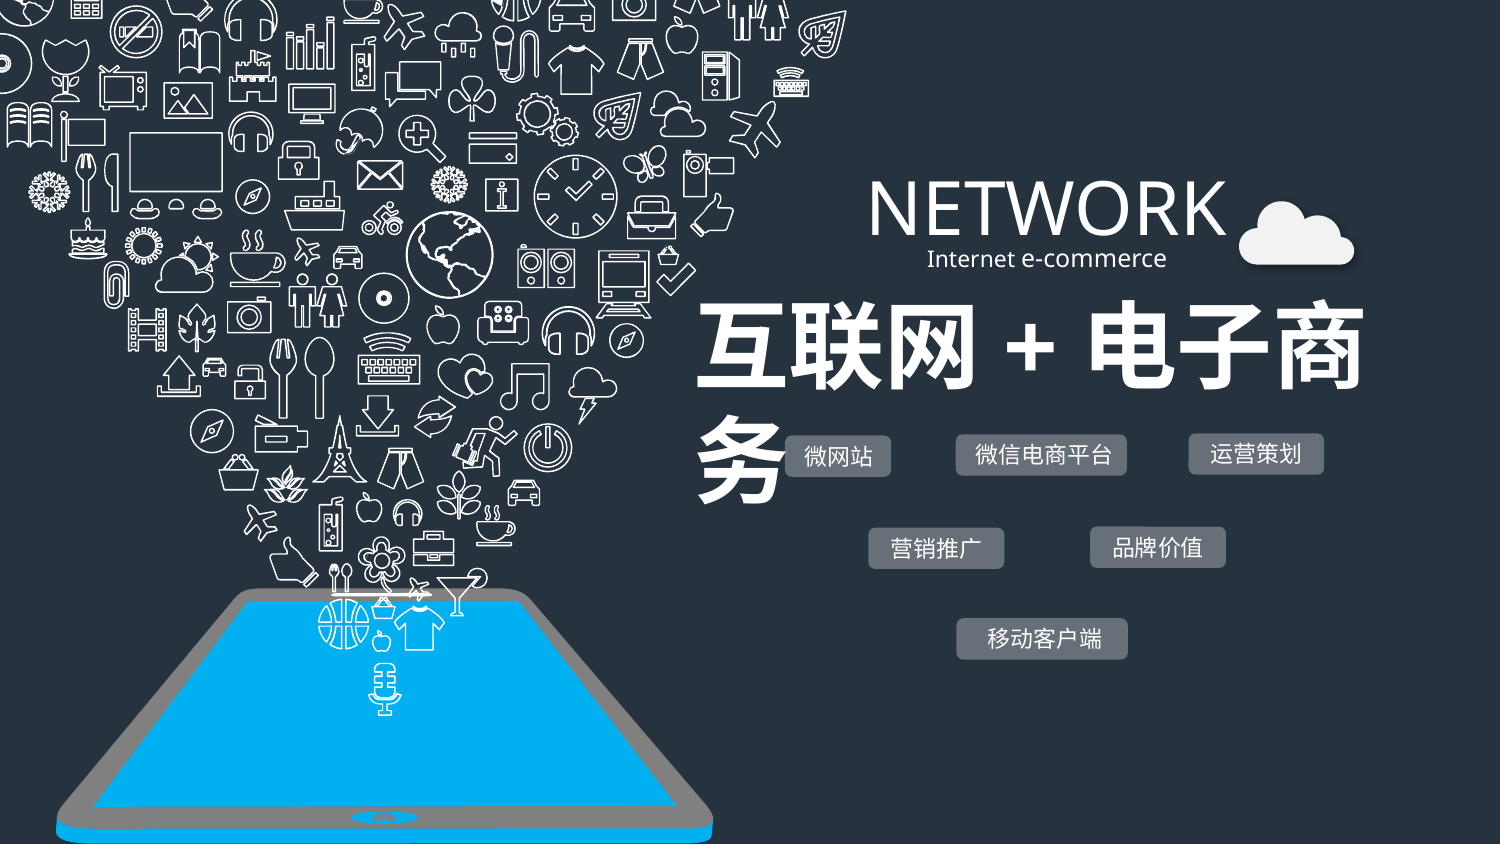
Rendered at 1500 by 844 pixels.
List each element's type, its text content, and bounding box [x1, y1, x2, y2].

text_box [956, 617, 1131, 661]
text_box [1090, 525, 1226, 569]
text_box 互联网+电子商务 [810, 278, 1475, 524]
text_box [810, 434, 892, 478]
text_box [0, 0, 810, 716]
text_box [955, 433, 1130, 477]
text_box NETWORK [810, 153, 1295, 259]
text_box [1239, 201, 1355, 265]
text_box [1188, 432, 1325, 476]
text_box [810, 10, 847, 59]
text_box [50, 716, 721, 844]
text_box Internet e-commerce [878, 235, 1216, 280]
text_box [868, 526, 1005, 570]
